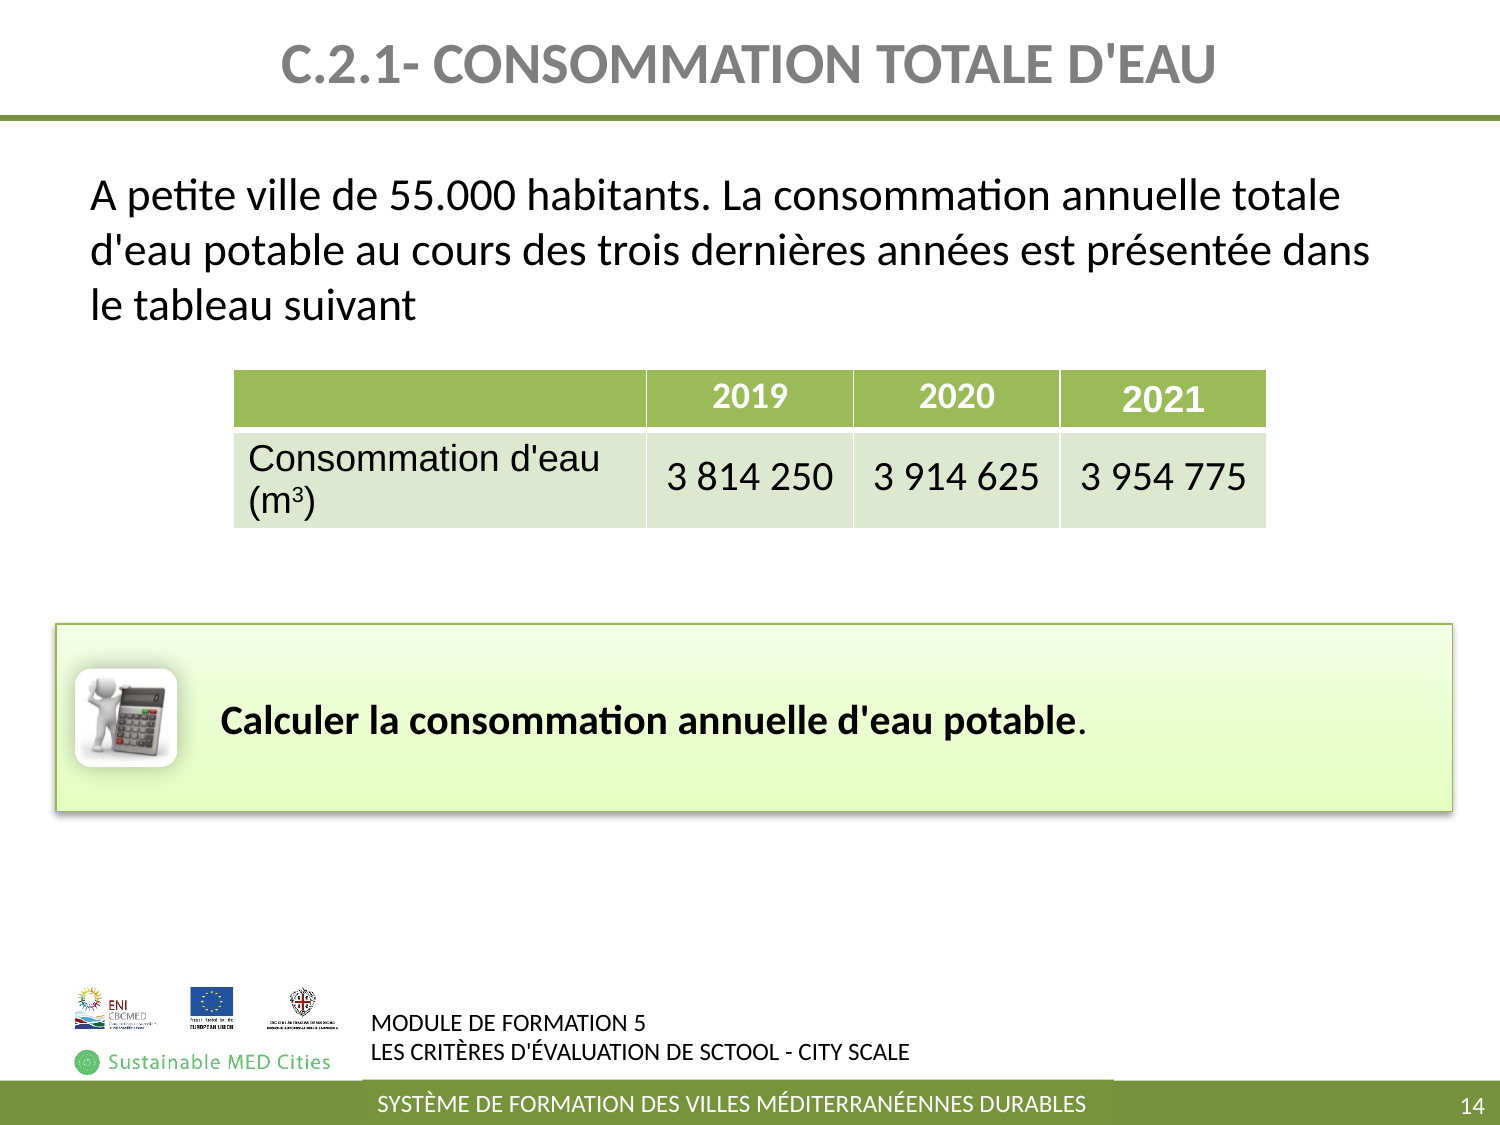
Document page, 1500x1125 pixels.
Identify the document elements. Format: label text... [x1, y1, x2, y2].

table_header 2019 [647, 370, 853, 427]
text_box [55, 623, 1453, 812]
table_cell Consommation d'eau (m3) [234, 433, 646, 528]
picture [62, 978, 356, 1080]
table_header [234, 370, 646, 427]
table_header 2020 [854, 370, 1059, 427]
text_box Α petite ville de 55.000 habitants. La consommation annuelle totale d'eau potable au cours des trois dernières années est présentée dans le tableau suivant [74, 157, 1426, 531]
text_box SYSTÈME DE FORMATION DES VILLES MÉDITERRANÉENNES DURABLES [362, 1079, 1114, 1125]
table_cell 3 954 775 [1061, 433, 1266, 528]
slide_number ‹#› [1399, 1074, 1500, 1125]
table_cell 3 814 250 [647, 433, 853, 528]
title C.2.1- CONSOMMATION TOTALE D'EAU [0, 0, 1500, 121]
table_header 2021 [1061, 370, 1266, 427]
table_cell 3 914 625 [854, 433, 1059, 528]
